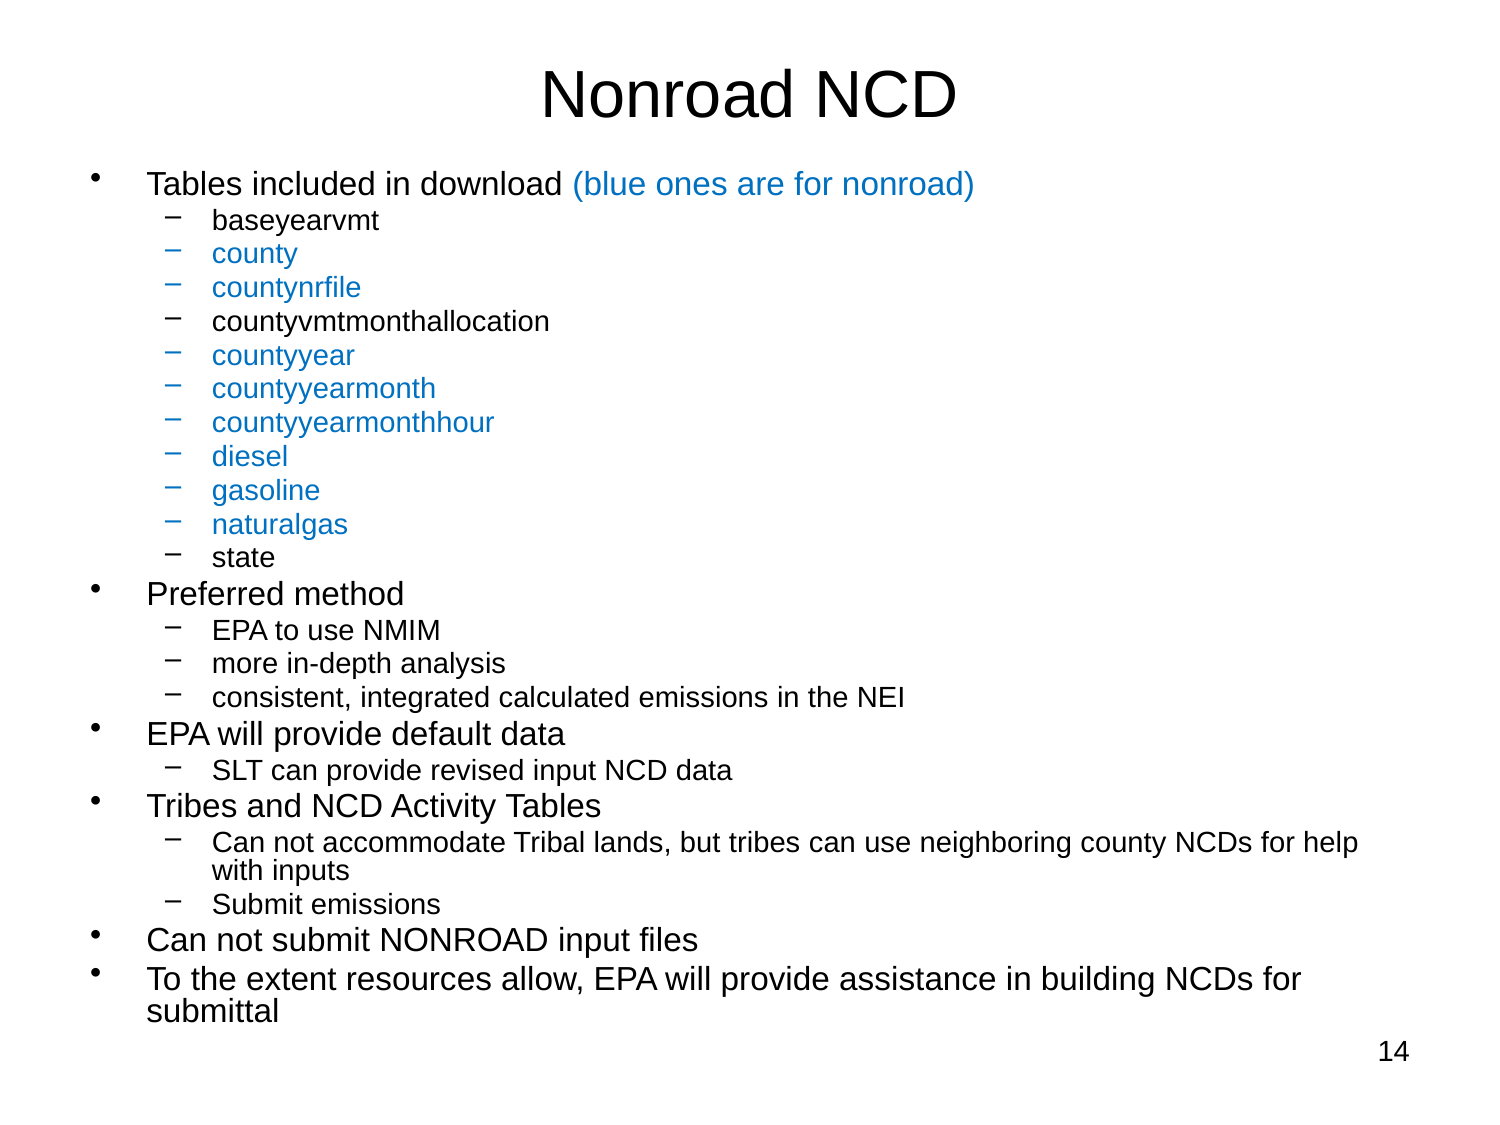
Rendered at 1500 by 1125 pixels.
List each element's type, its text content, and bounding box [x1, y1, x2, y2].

list Tables included in download (blue ones are for nonroad) baseyearvmt county countynrfile countyvmtmonthallocation countyyear countyyearmonth countyyearmonthhour diesel gasoline naturalgas state Preferred method EPA to use NMIM more in-depth analysis consistent, integrated calculated emissions in the NEI EPA will provide default data SLT can provide revised input NCD data Tribes and NCD Activity Tables Can not accommodate Tribal lands, but tribes can use neighboring county NCDs for help with inputs Submit emissions Can not submit NONROAD input files To the extent resources allow, EPA will provide assistance in building NCDs for submittal [74, 162, 1426, 1051]
title Nonroad NCD [74, 44, 1426, 138]
slide_number 14 [1074, 1024, 1426, 1103]
